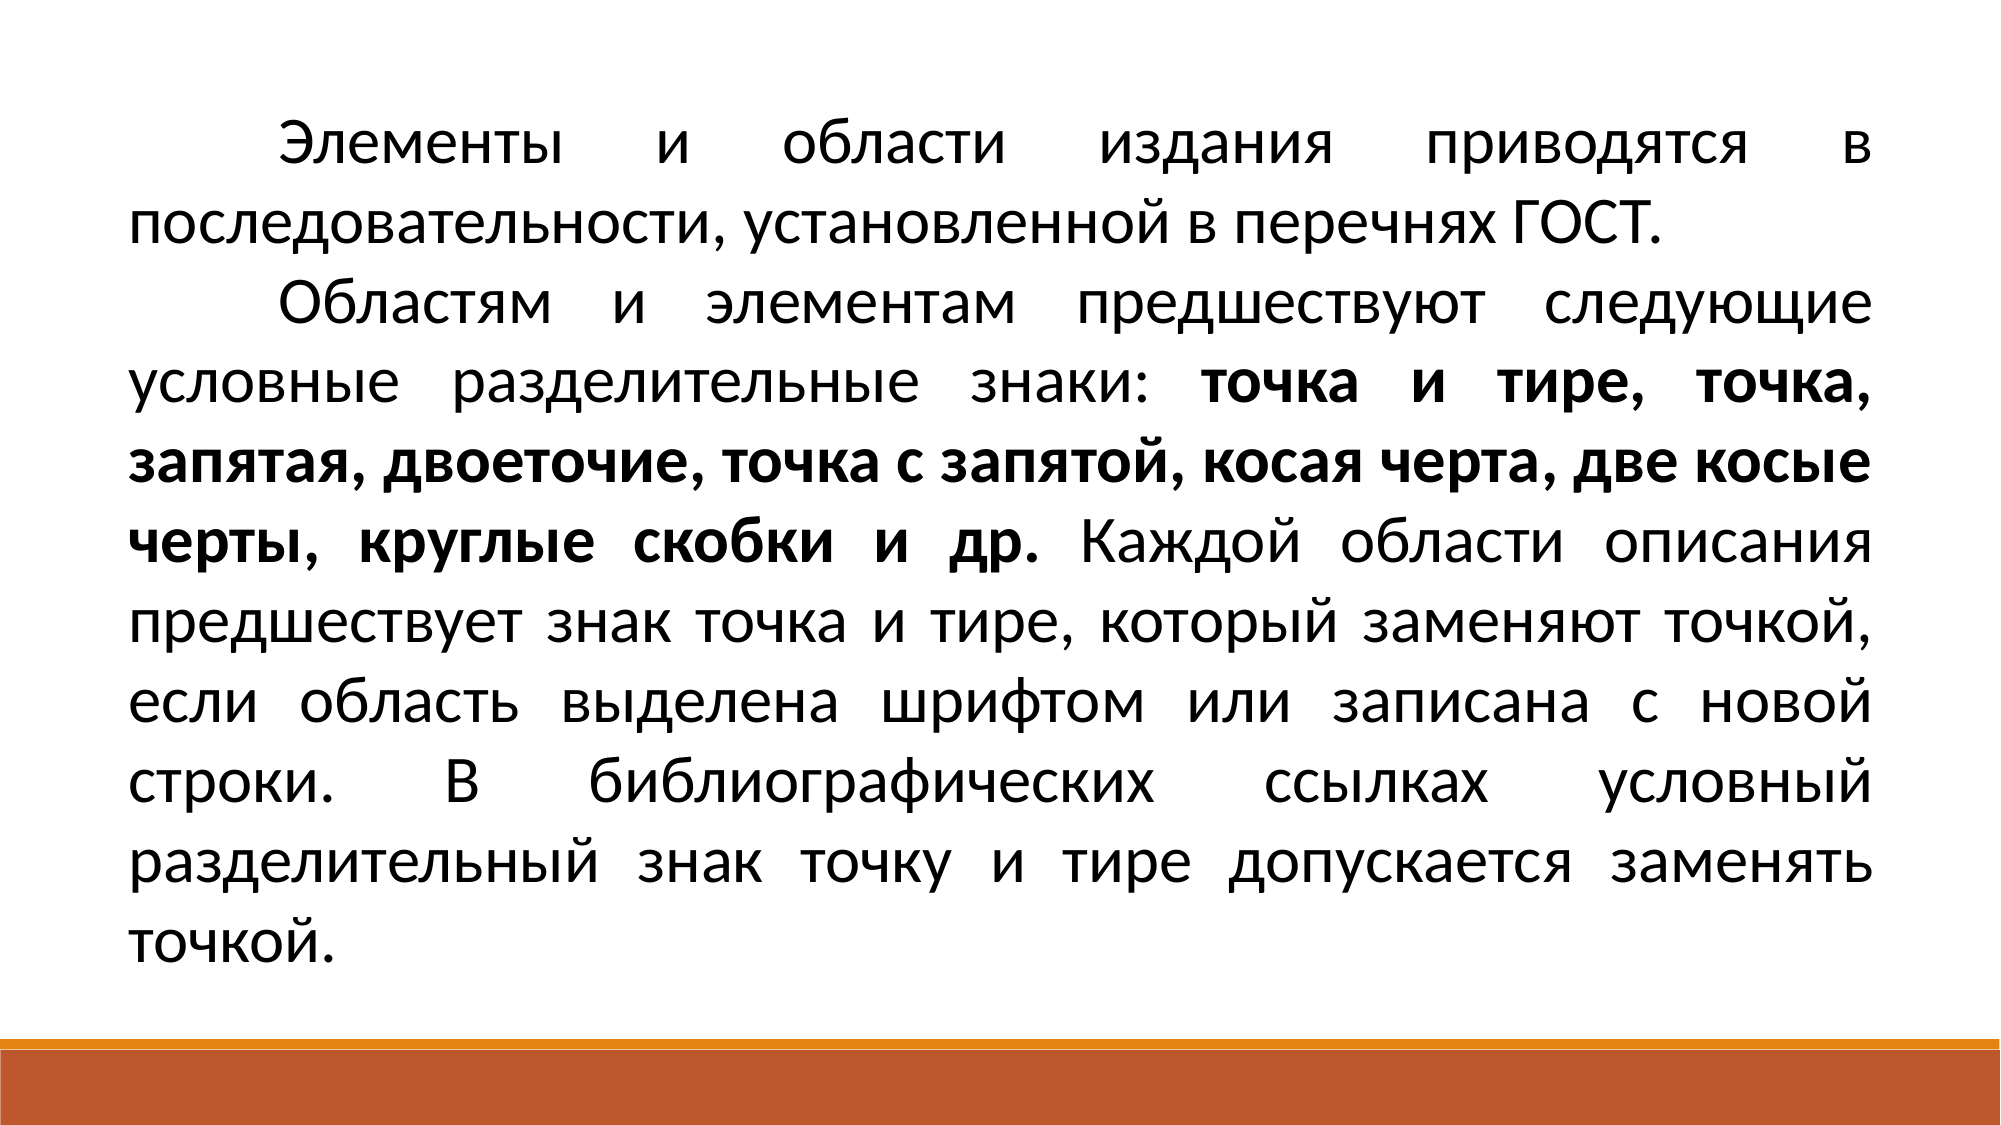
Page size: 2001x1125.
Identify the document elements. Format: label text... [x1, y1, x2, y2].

text_box Элементы и области издания приводятся в последовательности, установленной в перечнях ГОСТ. Областям и элементам предшествуют следующие условные разделительные знаки: точка и тире, точка, запятая, двоеточие, точка с запятой, косая черта, две косые черты, круглые скобки и др. Каждой области описания предшествует знак точка и тире, который заменяют точкой, если область выделена шрифтом или записана с новой строки. В библиографических ссылках условный разделительный знак точку и тире допускается заменять точкой. [113, 89, 1889, 984]
